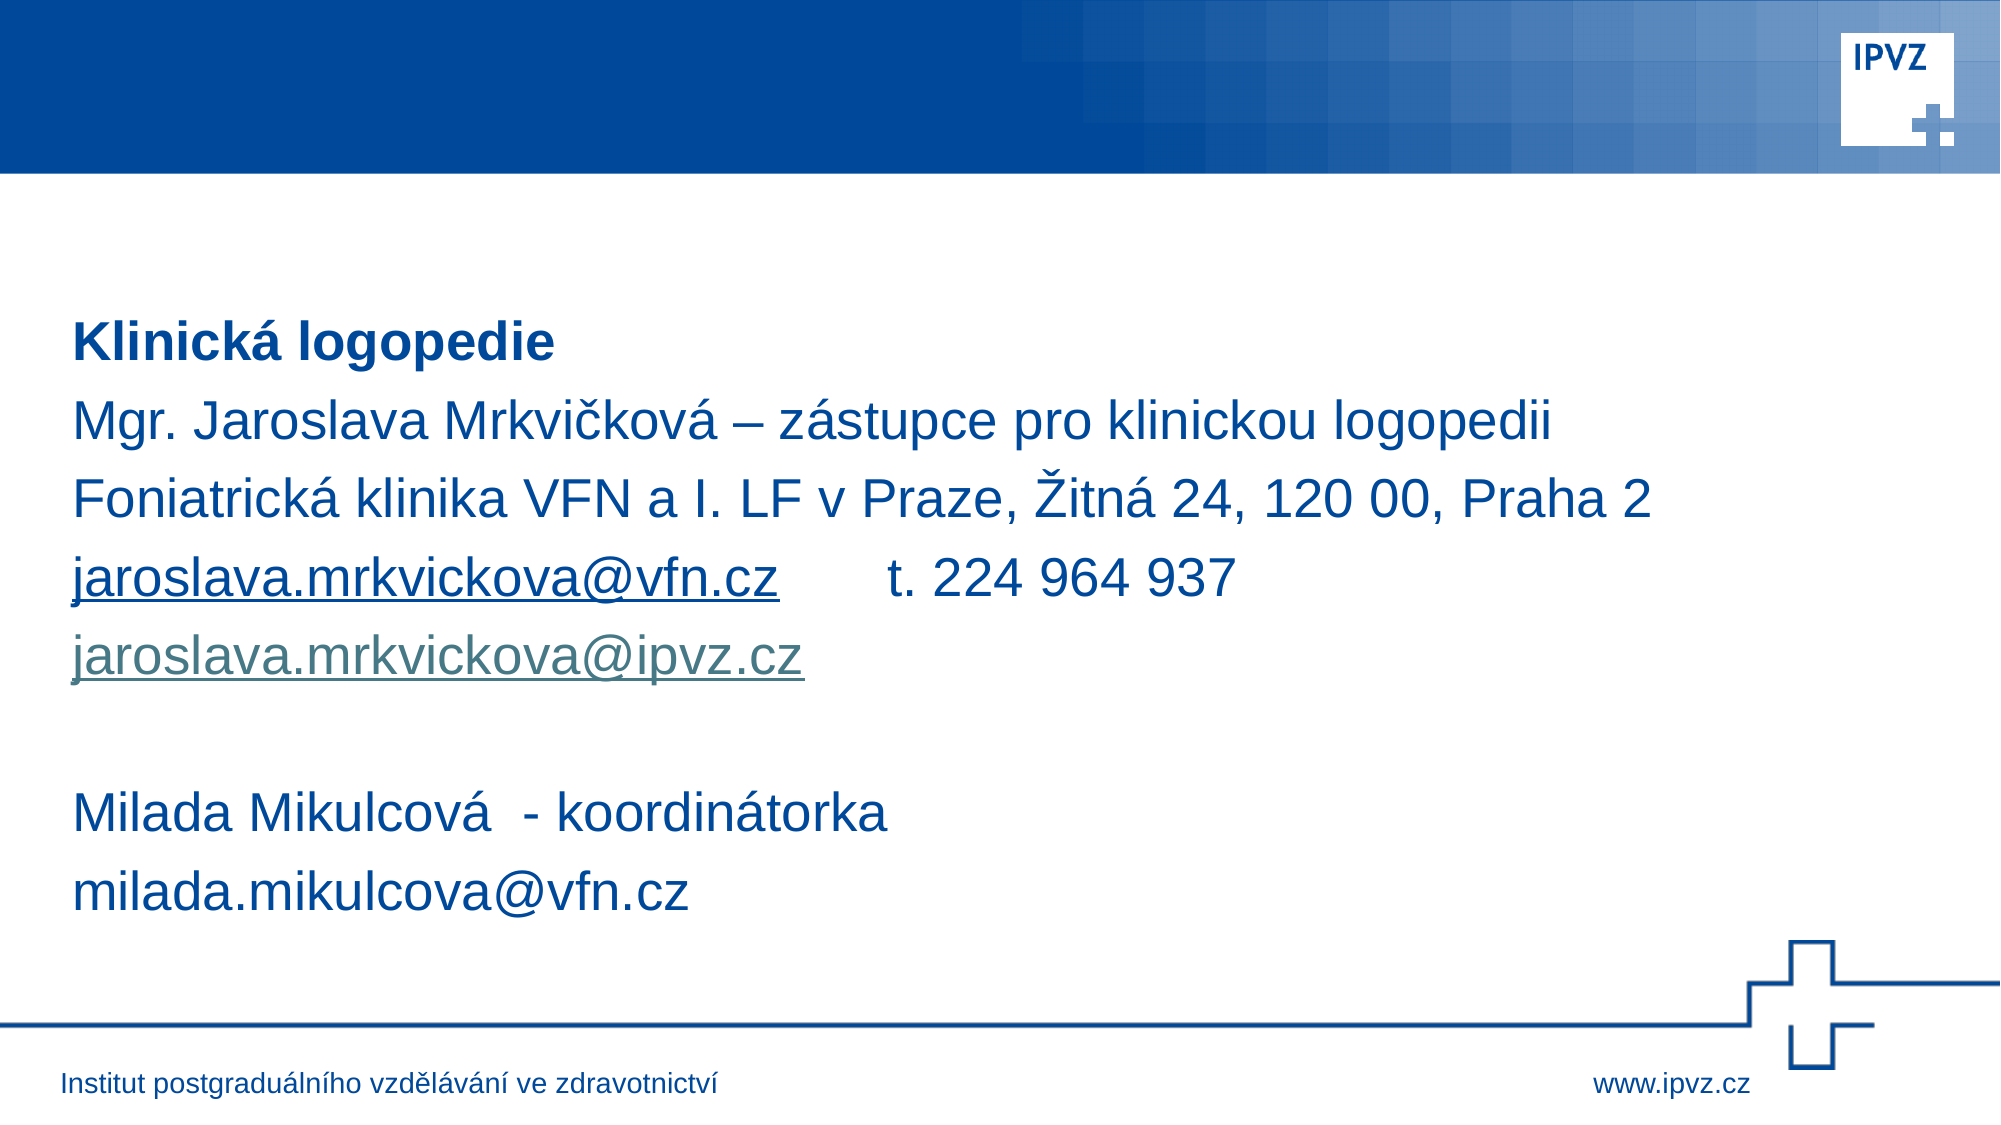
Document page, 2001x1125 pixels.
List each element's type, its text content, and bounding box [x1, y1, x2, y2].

picture [1022, 0, 2000, 174]
picture [0, 940, 2000, 1070]
list Klinická logopedie Mgr. Jaroslava Mrkvičková – zástupce pro klinickou logopedii Foniatrická klinika VFN a I. LF v Praze, Žitná 24, 120 00, Praha 2 jaroslava.mrkvickova@vfn.cz t. 224 964 937 jaroslava.mrkvickova@ipvz.cz Milada Mikulcová - koordinátorka milada.mikulcova@vfn.cz [57, 220, 1943, 935]
